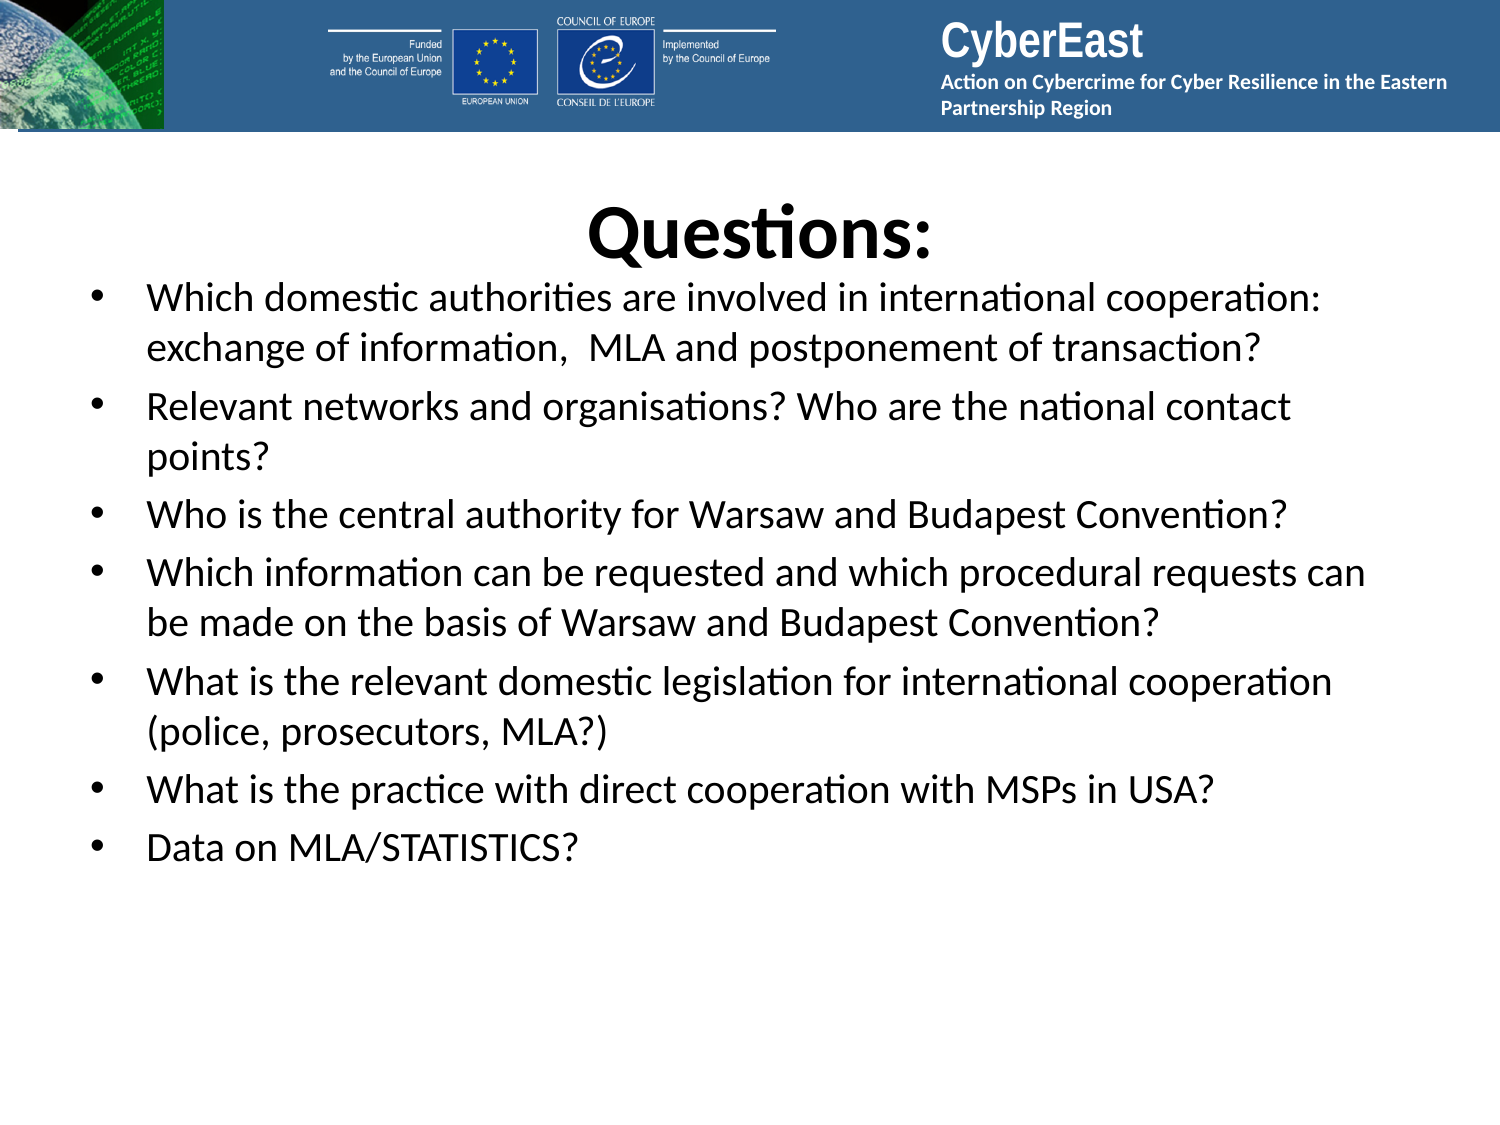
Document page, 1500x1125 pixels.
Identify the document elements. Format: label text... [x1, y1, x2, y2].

title Questions: [76, 172, 1427, 282]
list Which domestic authorities are involved in international cooperation: exchange of information, MLA and postponement of transaction? Relevant networks and organisations? Who are the national contact points? Who is the central authority for Warsaw and Budapest Convention? Which information can be requested and which procedural requests can be made on the basis of Warsaw and Budapest Convention? What is the relevant domestic legislation for international cooperation (police, prosecutors, MLA?) What is the practice with direct cooperation with MSPs in USA? Data on MLA/STATISTICS? [75, 262, 1425, 1005]
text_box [0, 0, 1500, 132]
